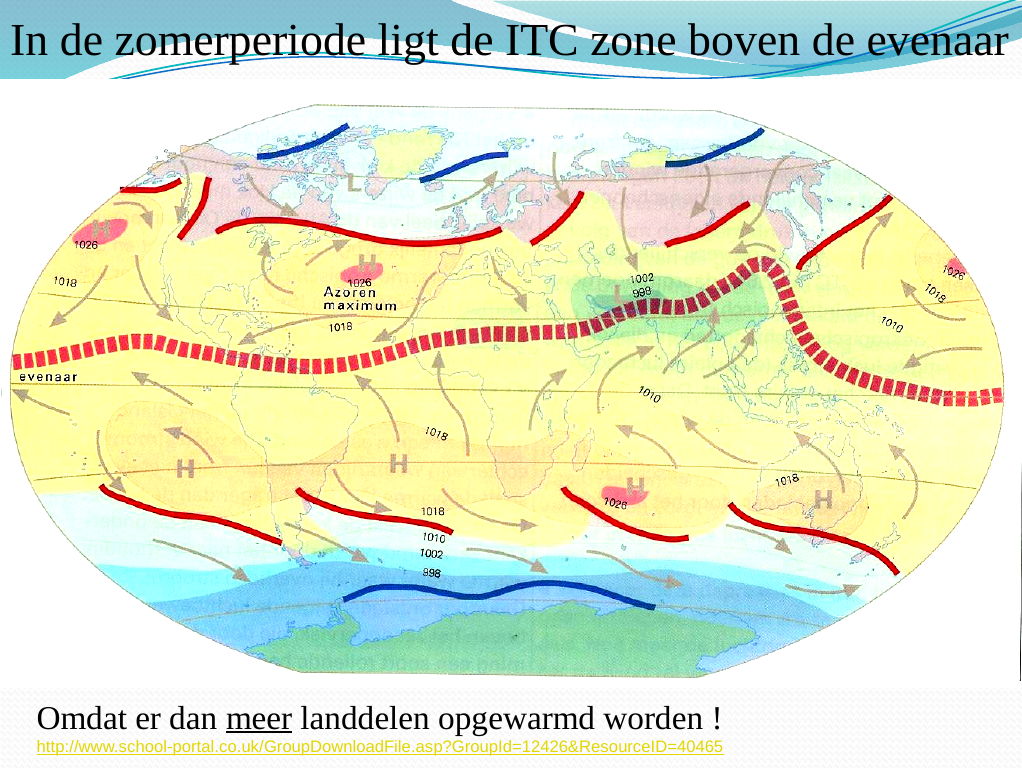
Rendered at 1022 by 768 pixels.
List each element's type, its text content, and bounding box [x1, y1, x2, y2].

text_box In de zomerperiode ligt de ITC zone boven de evenaar [0, 4, 1022, 70]
text_box Omdat er dan meer landdelen opgewarmd worden ! http://www.school-portal.co.uk/GroupDownloadFile.asp?GroupId=12426&ResourceID=40465 [26, 698, 1022, 761]
picture [0, 79, 1022, 689]
